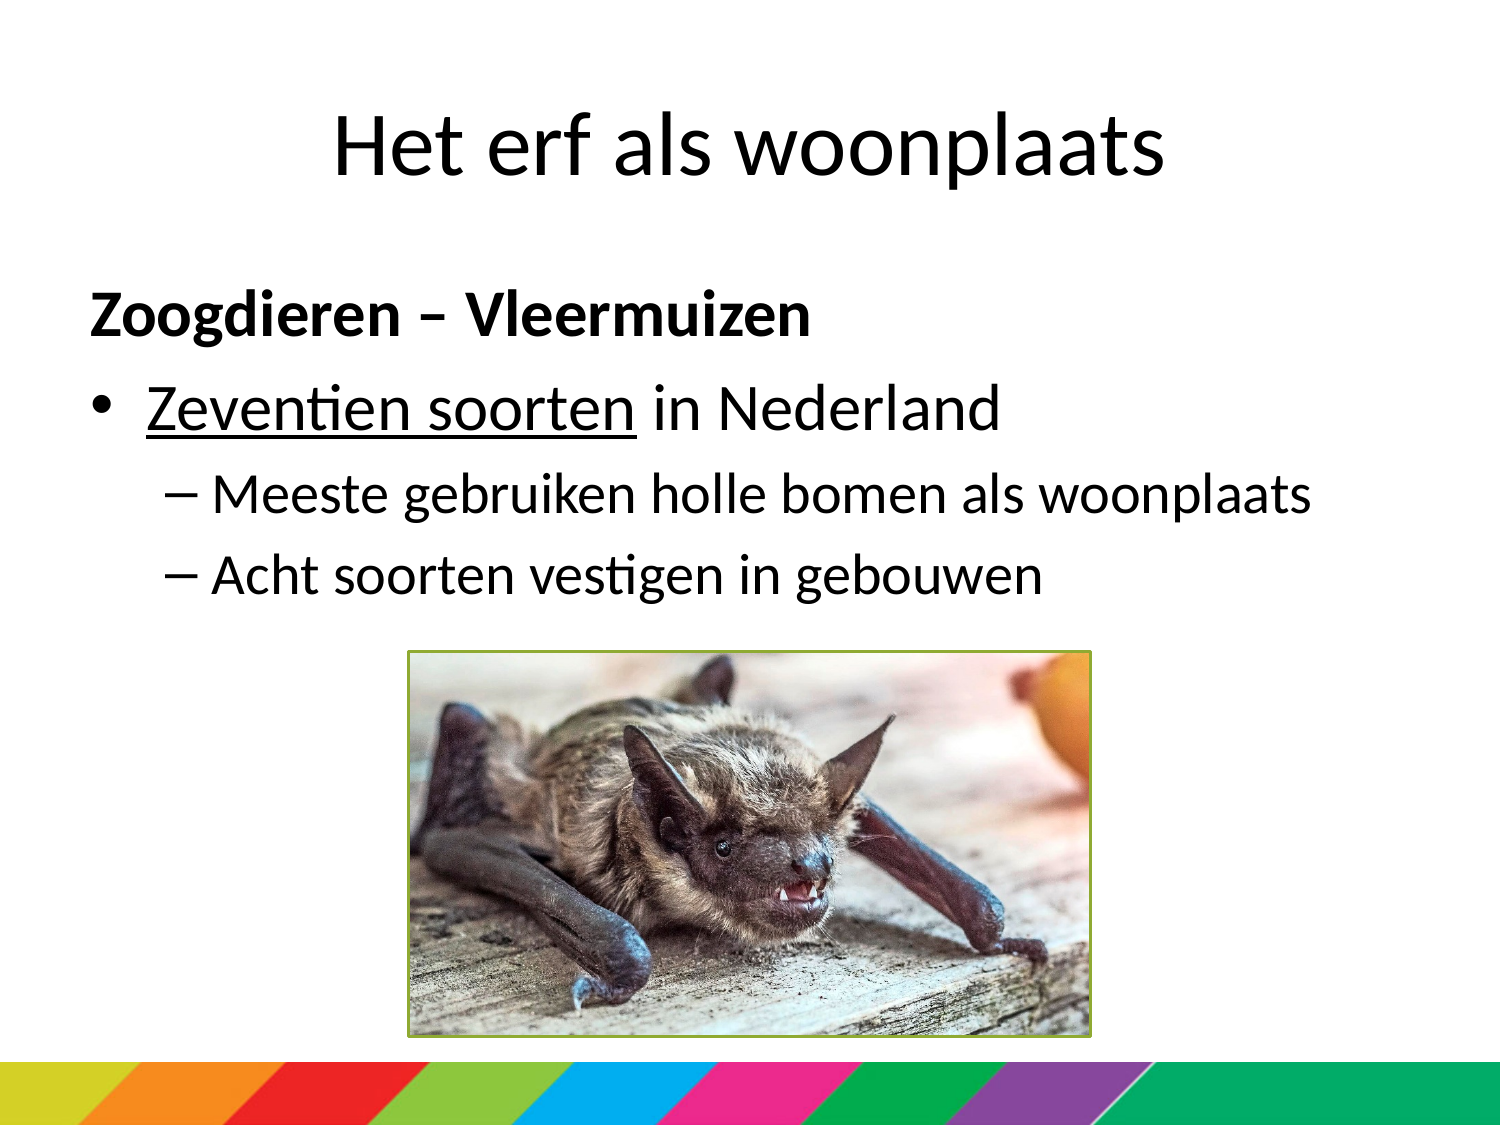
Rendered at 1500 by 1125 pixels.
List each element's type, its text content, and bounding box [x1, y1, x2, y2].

title Het erf als woonplaats [75, 45, 1425, 233]
list Zoogdieren – Vleermuizen Zeventien soorten in Nederland Meeste gebruiken holle bomen als woonplaats Acht soorten vestigen in gebouwen [75, 262, 1425, 1005]
picture [0, 1062, 574, 1125]
picture [656, 1062, 1500, 1125]
picture [409, 652, 1090, 1036]
